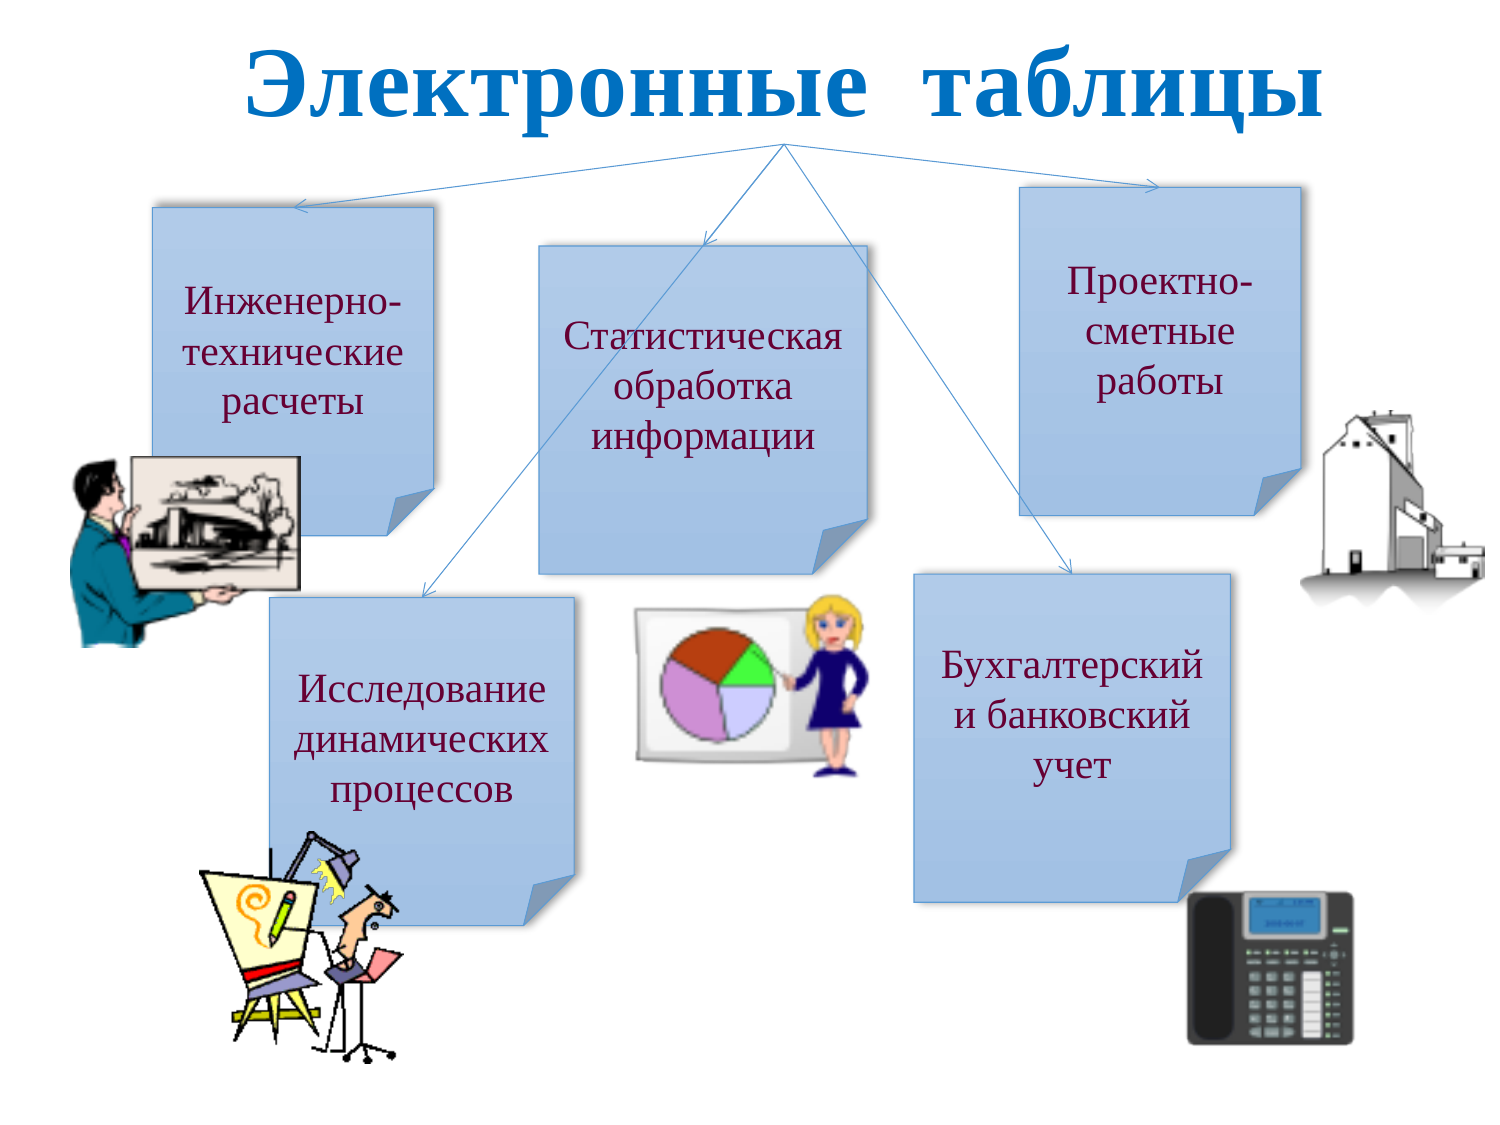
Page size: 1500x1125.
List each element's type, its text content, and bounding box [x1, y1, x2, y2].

picture [199, 831, 404, 1064]
text_box Проектно-сметные работы [1073, 186, 1302, 517]
text_box Инженерно-технические расчеты [151, 207, 421, 537]
picture [1300, 410, 1485, 615]
text_box Исследование динамических процессов [268, 597, 576, 927]
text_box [784, 145, 1073, 575]
text_box Бухгалтерский и банковский учет [913, 573, 1231, 903]
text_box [292, 145, 421, 208]
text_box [1073, 145, 1161, 188]
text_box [421, 145, 785, 598]
picture [620, 585, 887, 789]
picture [1171, 820, 1368, 1075]
text_box Электронные таблицы [199, 9, 1370, 145]
picture [70, 456, 301, 648]
